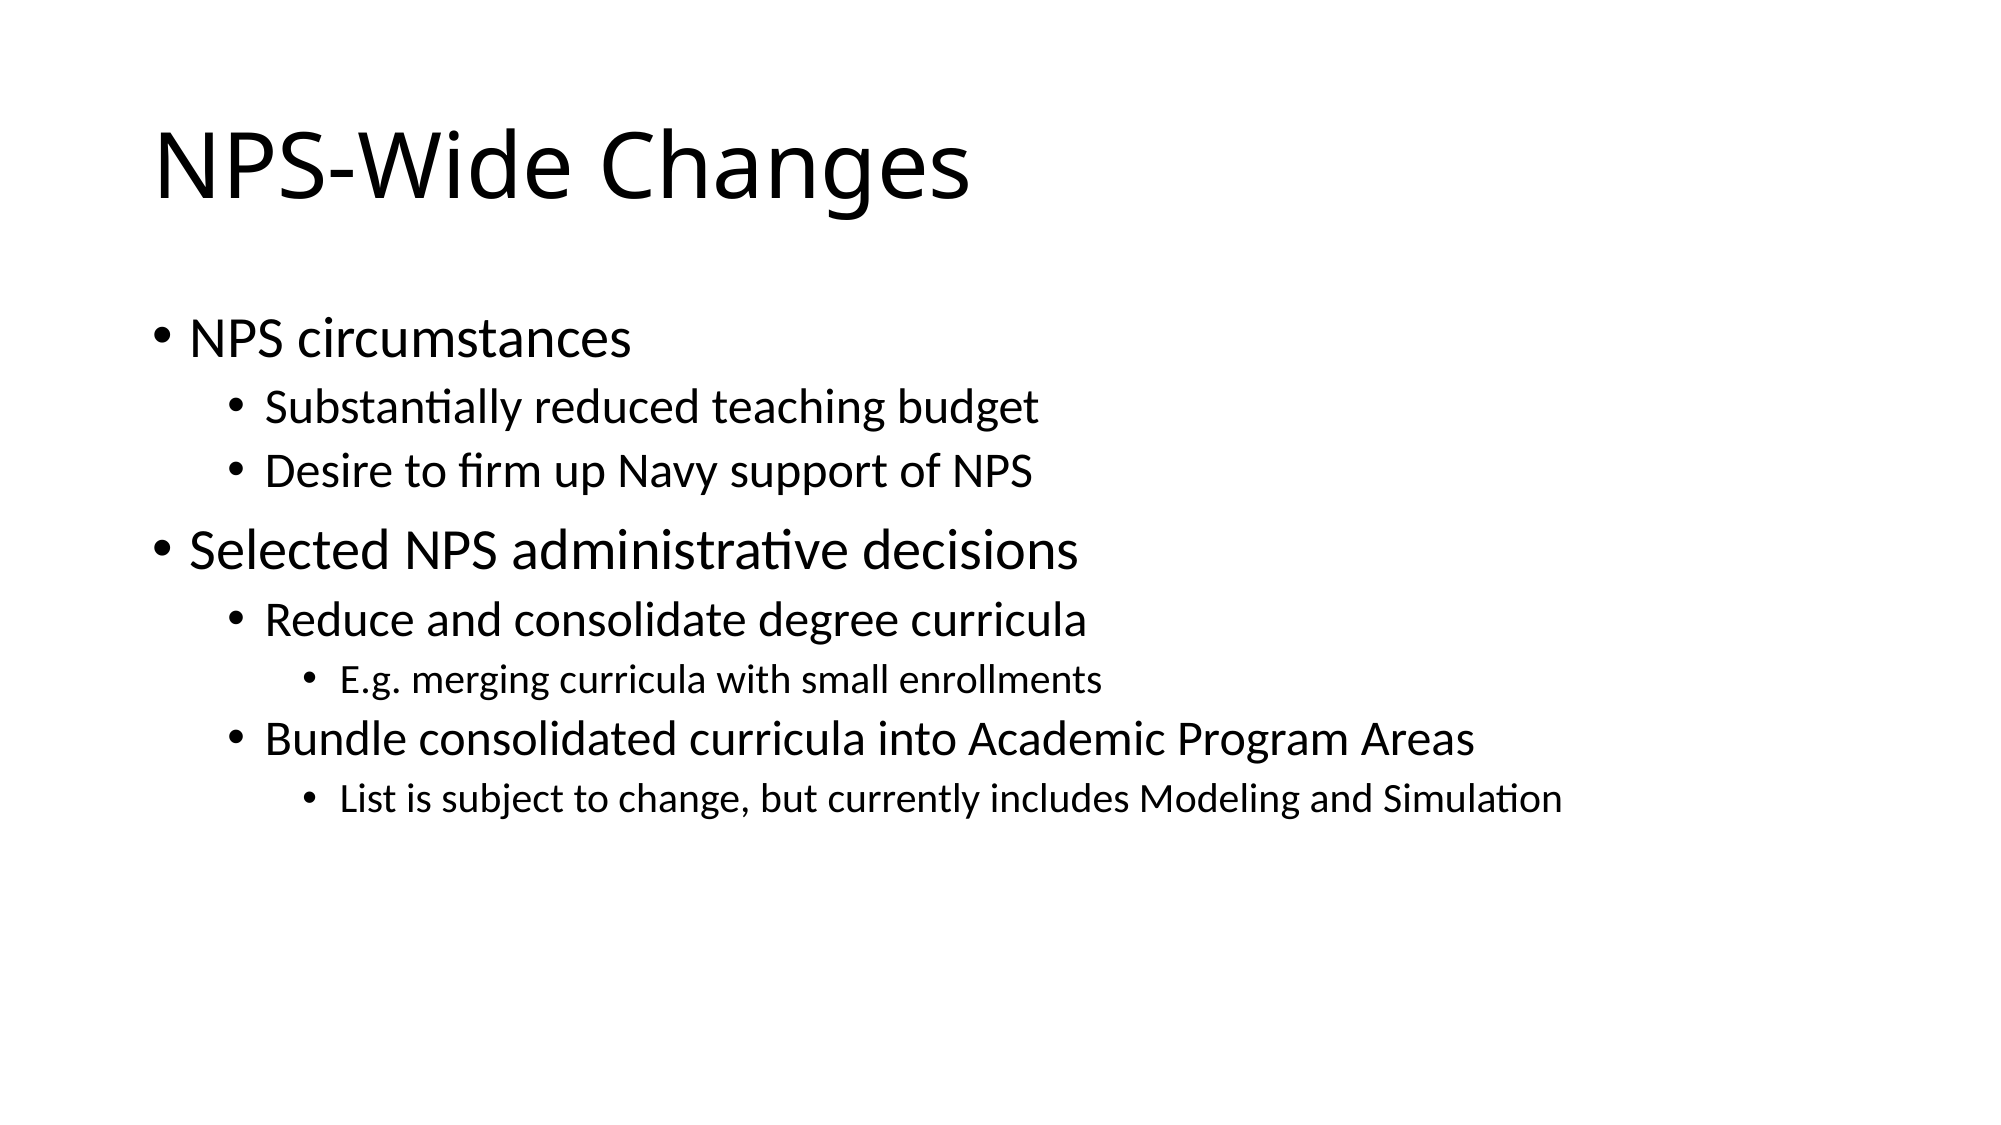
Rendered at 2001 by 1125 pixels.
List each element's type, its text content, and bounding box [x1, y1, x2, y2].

title NPS-Wide Changes [137, 59, 1863, 278]
list NPS circumstances Substantially reduced teaching budget Desire to firm up Navy support of NPS Selected NPS administrative decisions Reduce and consolidate degree curricula E.g. merging curricula with small enrollments Bundle consolidated curricula into Academic Program Areas List is subject to change, but currently includes Modeling and Simulation [137, 299, 1863, 1014]
